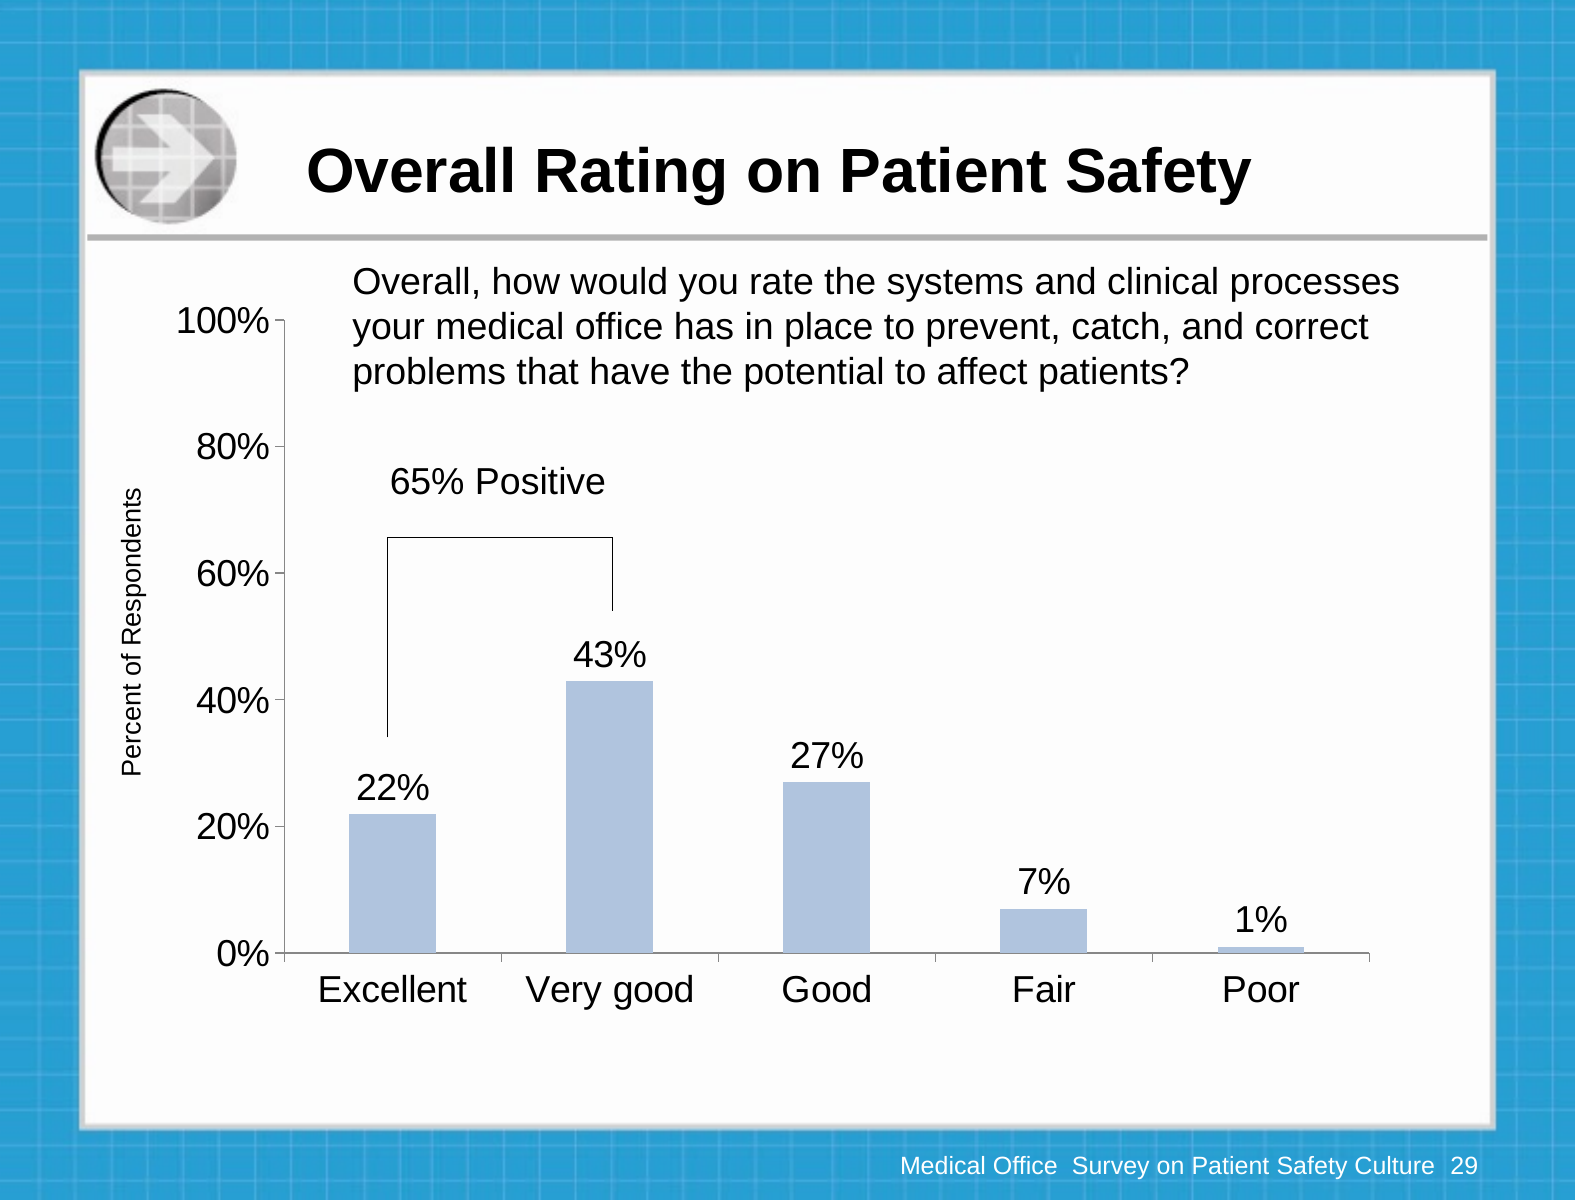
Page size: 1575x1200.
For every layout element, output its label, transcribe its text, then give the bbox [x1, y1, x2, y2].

title Overall Rating on Patient Safety [290, 87, 1313, 249]
text_box Percent of Respondents [97, 312, 139, 953]
picture [0, 0, 1575, 1200]
text_box Overall, how would you rate the systems and clinical processes your medical office has in place to prevent, catch, and correct problems that have the potential to affect patients? [337, 249, 1438, 400]
chart [144, 293, 1406, 1054]
